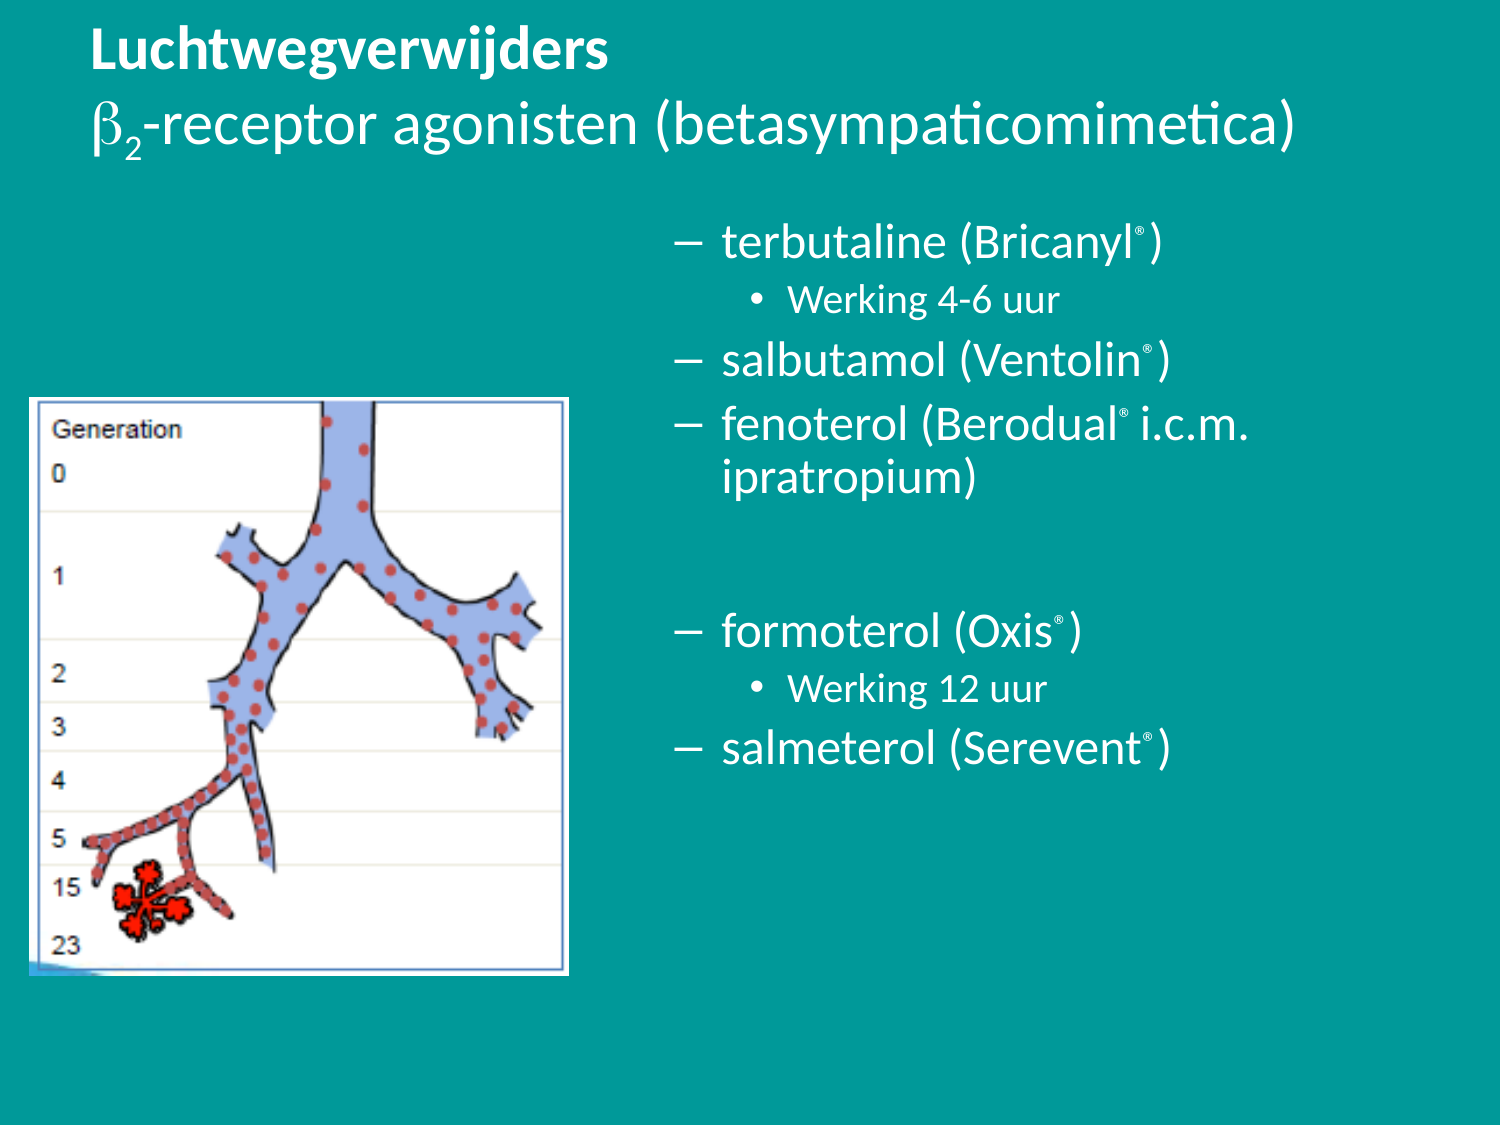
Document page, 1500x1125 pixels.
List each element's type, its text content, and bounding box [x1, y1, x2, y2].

title Luchtwegverwijders 2-receptor agonisten (betasympaticomimetica) [75, 44, 1424, 236]
picture [29, 396, 569, 977]
list terbutaline (Bricanyl®) Werking 4-6 uur salbutamol (Ventolin®) fenoterol (Berodual® i.c.m. ipratropium) formoterol (Oxis®) Werking 12 uur salmeterol (Serevent®) [584, 208, 1424, 1005]
